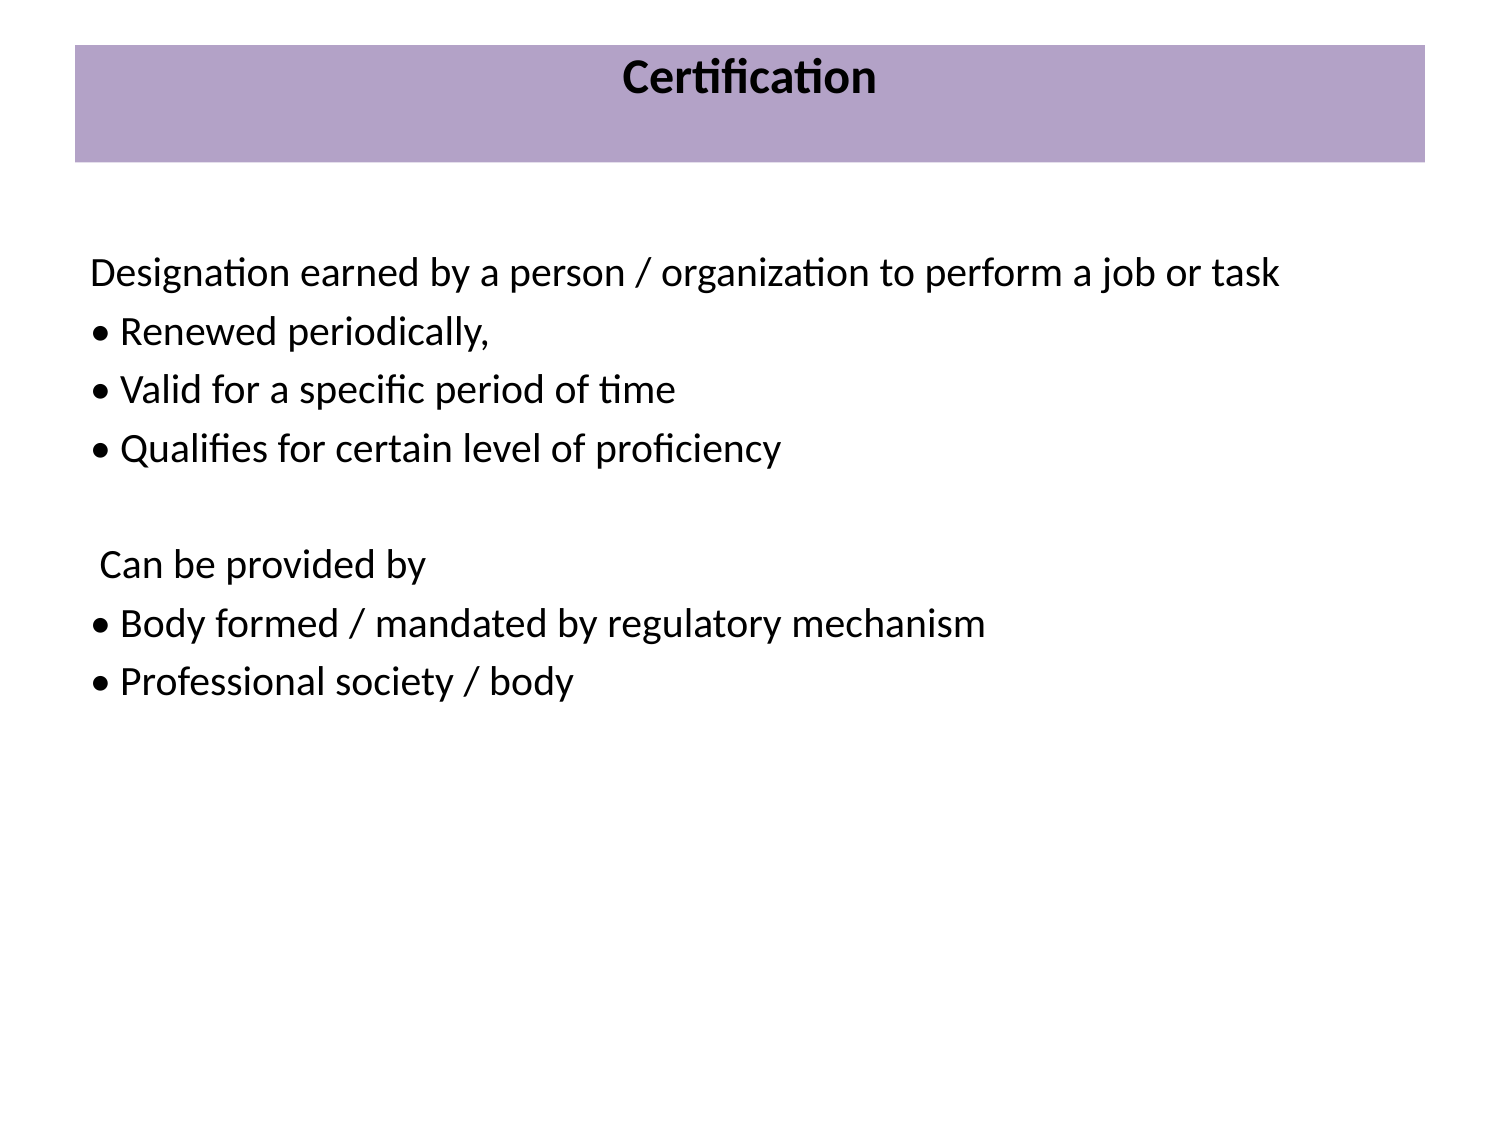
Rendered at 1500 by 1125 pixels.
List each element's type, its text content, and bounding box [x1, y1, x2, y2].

title Certification [75, 45, 1425, 163]
list Designation earned by a person / organization to perform a job or task • Renewed periodically, • Valid for a specific period of time • Qualifies for certain level of proficiency Can be provided by • Body formed / mandated by regulatory mechanism • Professional society / body [75, 237, 1425, 1005]
